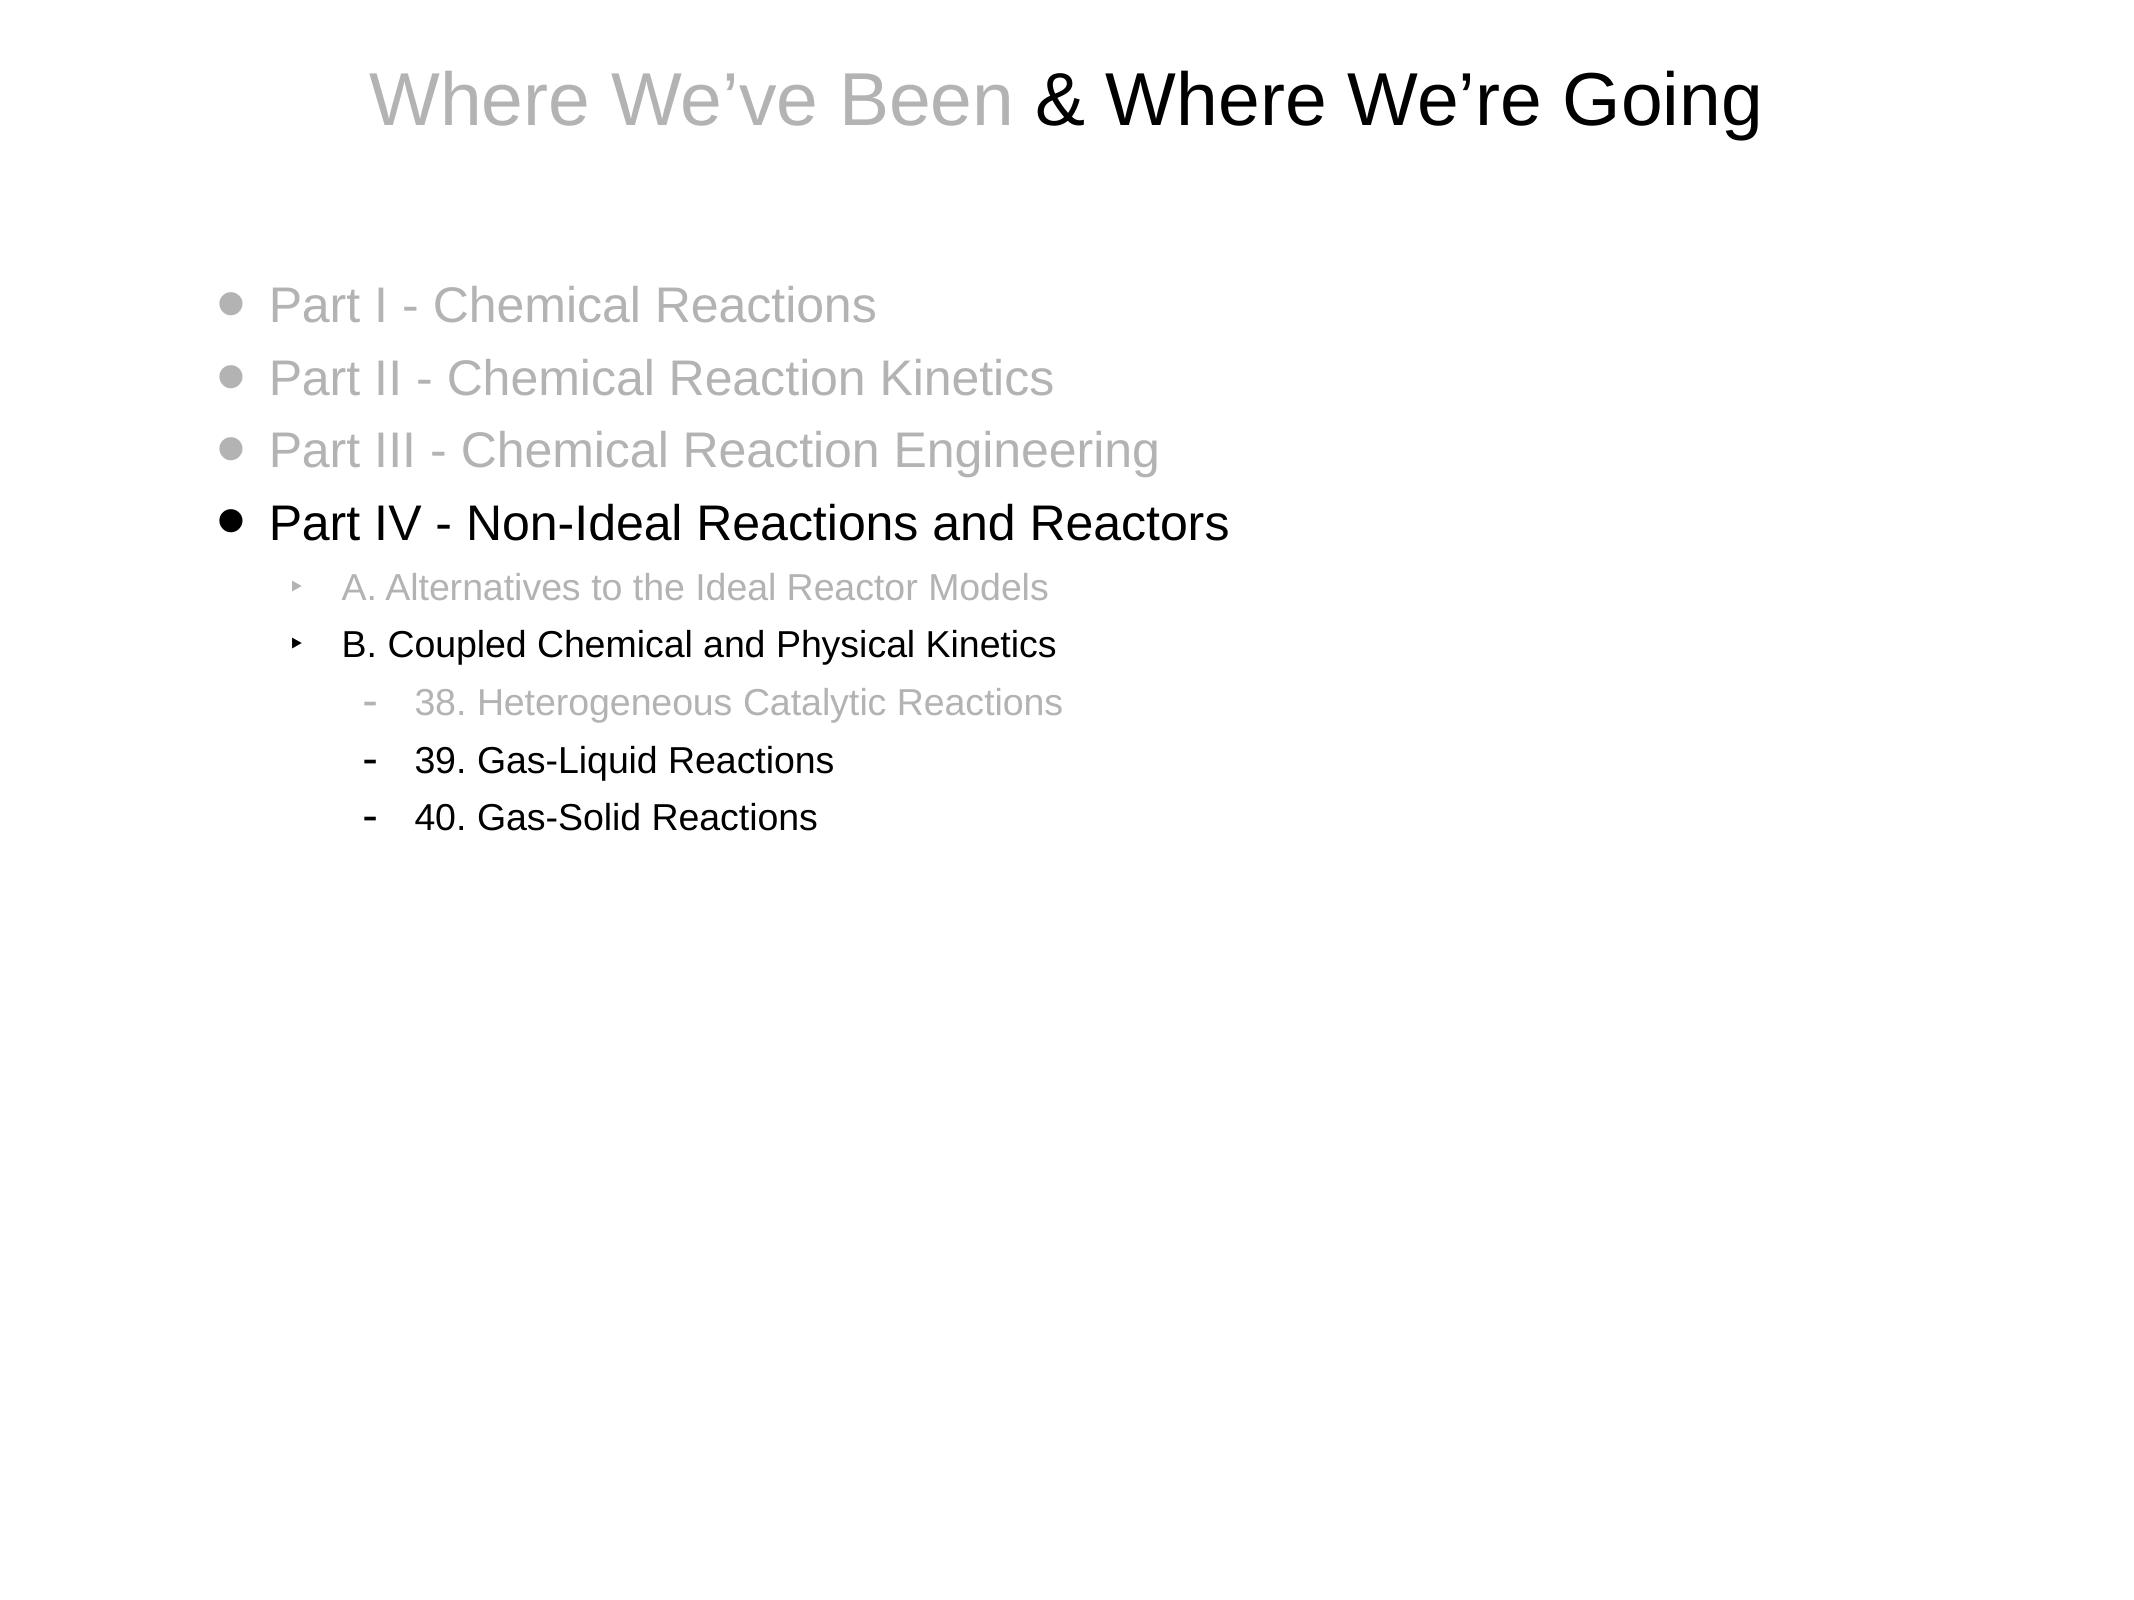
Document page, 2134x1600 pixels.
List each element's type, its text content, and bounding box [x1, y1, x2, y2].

title Where We’ve Been & Where We’re Going [208, 41, 1925, 250]
list Part I - Chemical Reactions Part II - Chemical Reaction Kinetics Part III - Chemical Reaction Engineering Part IV - Non-Ideal Reactions and Reactors A. Alternatives to the Ideal Reactor Models B. Coupled Chemical and Physical Kinetics 38. Heterogeneous Catalytic Reactions 39. Gas-Liquid Reactions 40. Gas-Solid Reactions [208, 264, 1925, 1463]
